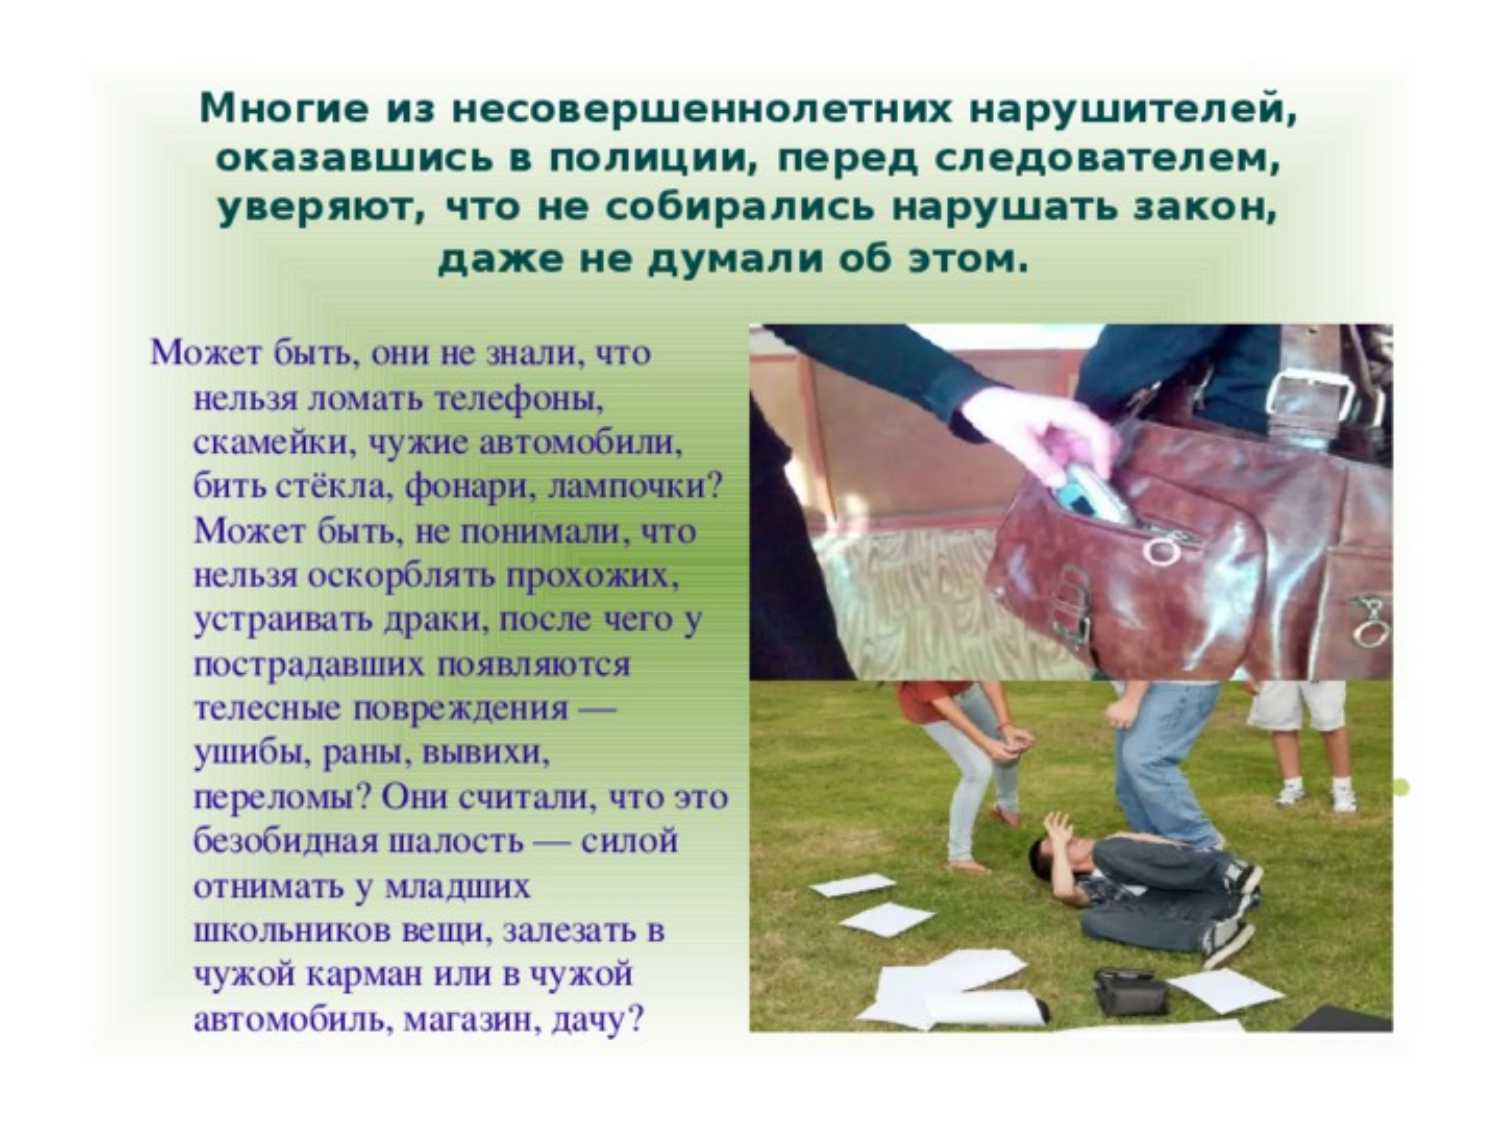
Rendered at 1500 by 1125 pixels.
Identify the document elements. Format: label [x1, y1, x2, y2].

picture [83, 62, 1417, 1063]
